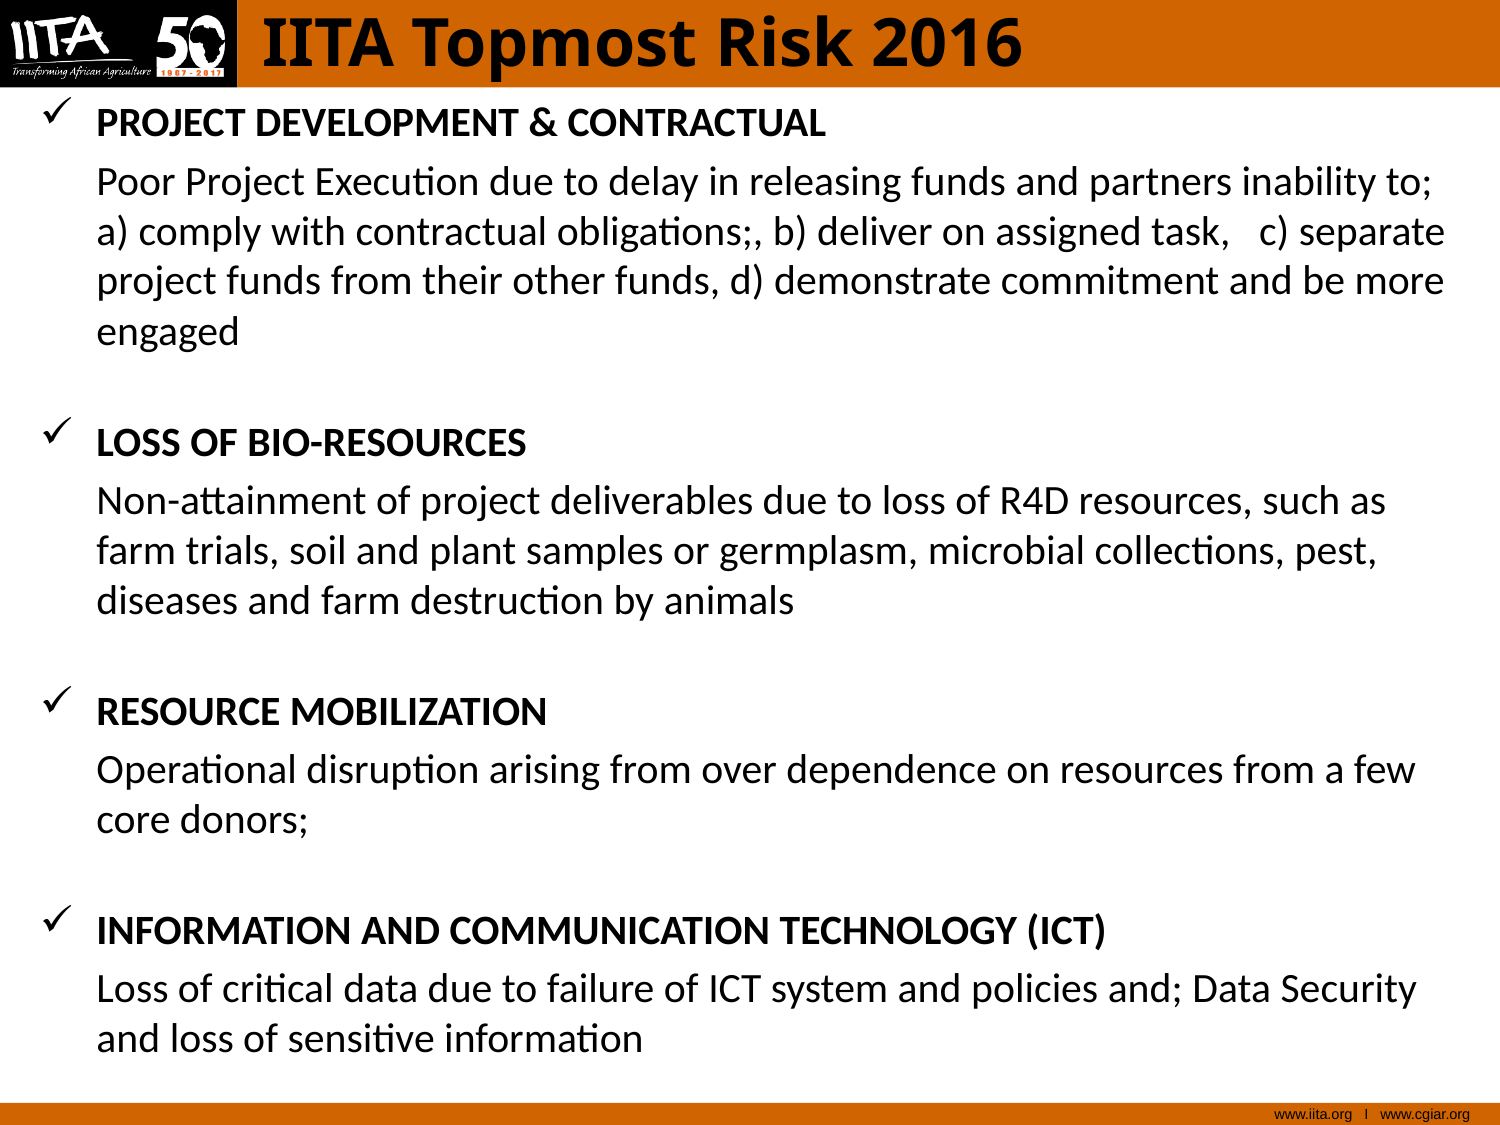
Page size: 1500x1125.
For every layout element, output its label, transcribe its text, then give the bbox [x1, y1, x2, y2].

title IITA Topmost Risk 2016 [262, 0, 1475, 87]
picture [11, 15, 225, 79]
list PROJECT DEVELOPMENT & CONTRACTUAL Poor Project Execution due to delay in releasing funds and partners inability to; a) comply with contractual obligations;, b) deliver on assigned task, c) separate project funds from their other funds, d) demonstrate commitment and be more engaged LOSS OF BIO-RESOURCES Non-attainment of project deliverables due to loss of R4D resources, such as farm trials, soil and plant samples or germplasm, microbial collections, pest, diseases and farm destruction by animals RESOURCE MOBILIZATION Operational disruption arising from over dependence on resources from a few core donors; INFORMATION AND COMMUNICATION TECHNOLOGY (ICT) Loss of critical data due to failure of ICT system and policies and; Data Security and loss of sensitive information [24, 87, 1475, 1100]
